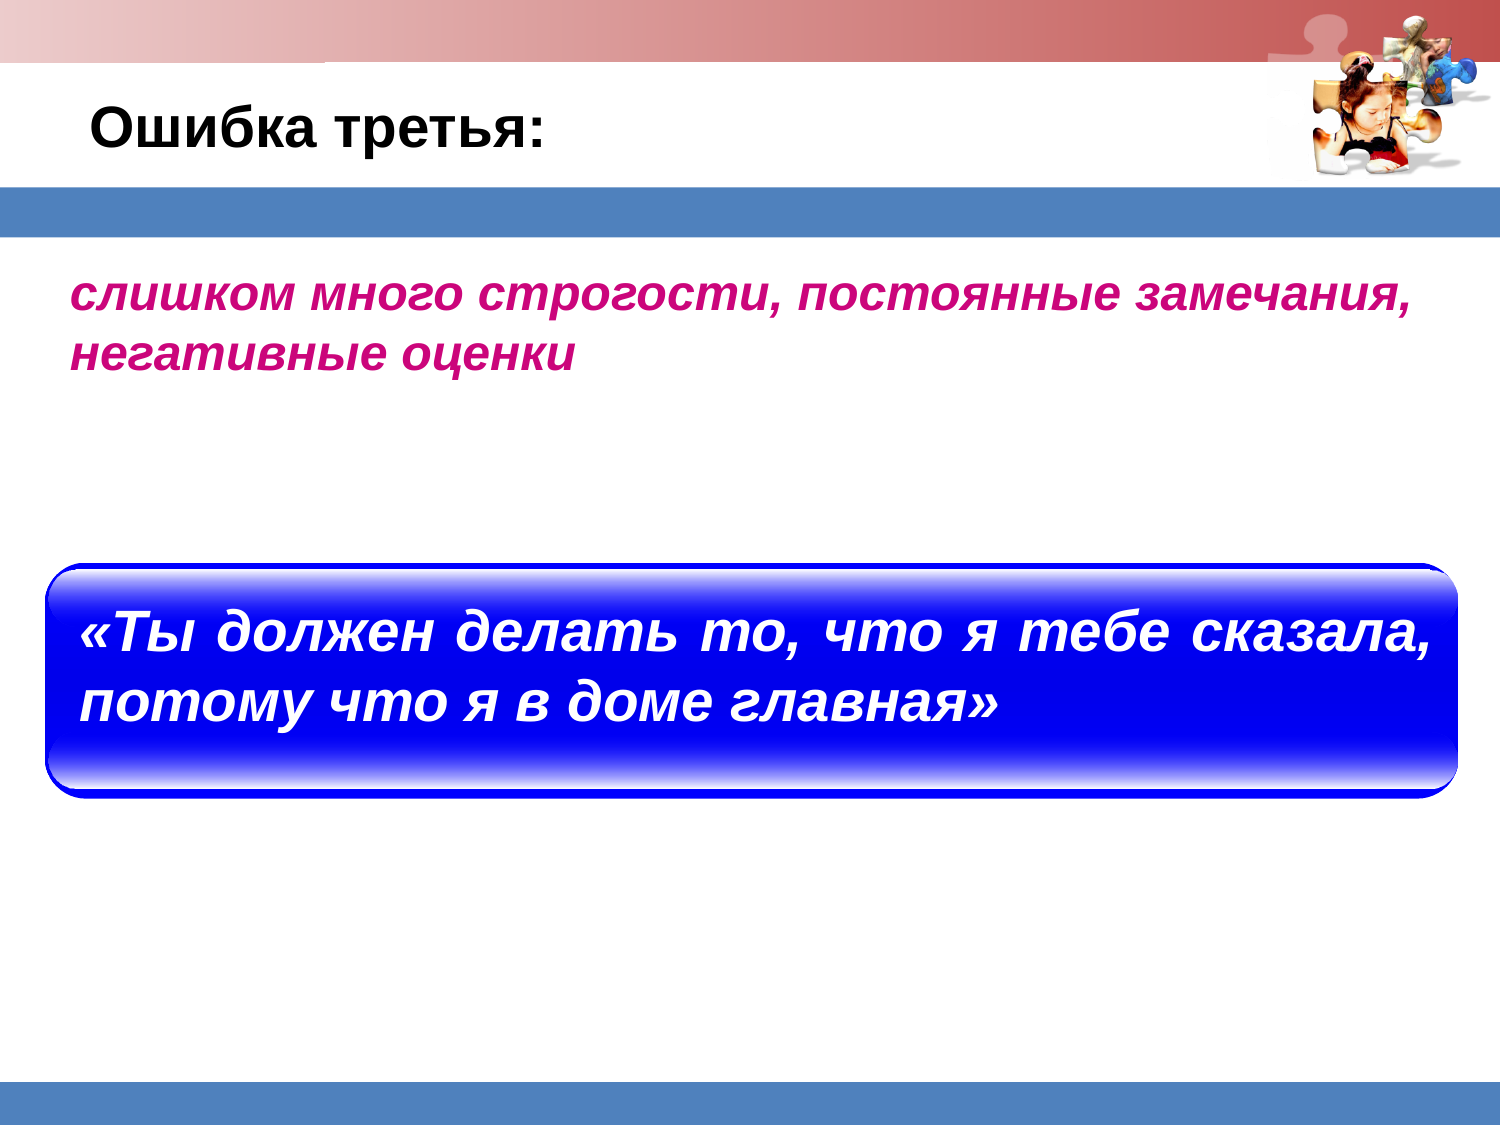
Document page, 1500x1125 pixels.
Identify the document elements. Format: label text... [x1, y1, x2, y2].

text_box «Ты должен делать то, что я тебе сказала, потому что я в доме главная» [64, 586, 1450, 741]
text_box [0, 1082, 1500, 1125]
text_box [48, 569, 1458, 624]
text_box Ошибка третья: [75, 62, 1425, 185]
text_box [44, 562, 1459, 799]
picture [1265, 12, 1493, 185]
text_box [48, 734, 1458, 789]
text_box слишком много строгости, постоянные замечания, негативные оценки [41, 290, 1471, 350]
